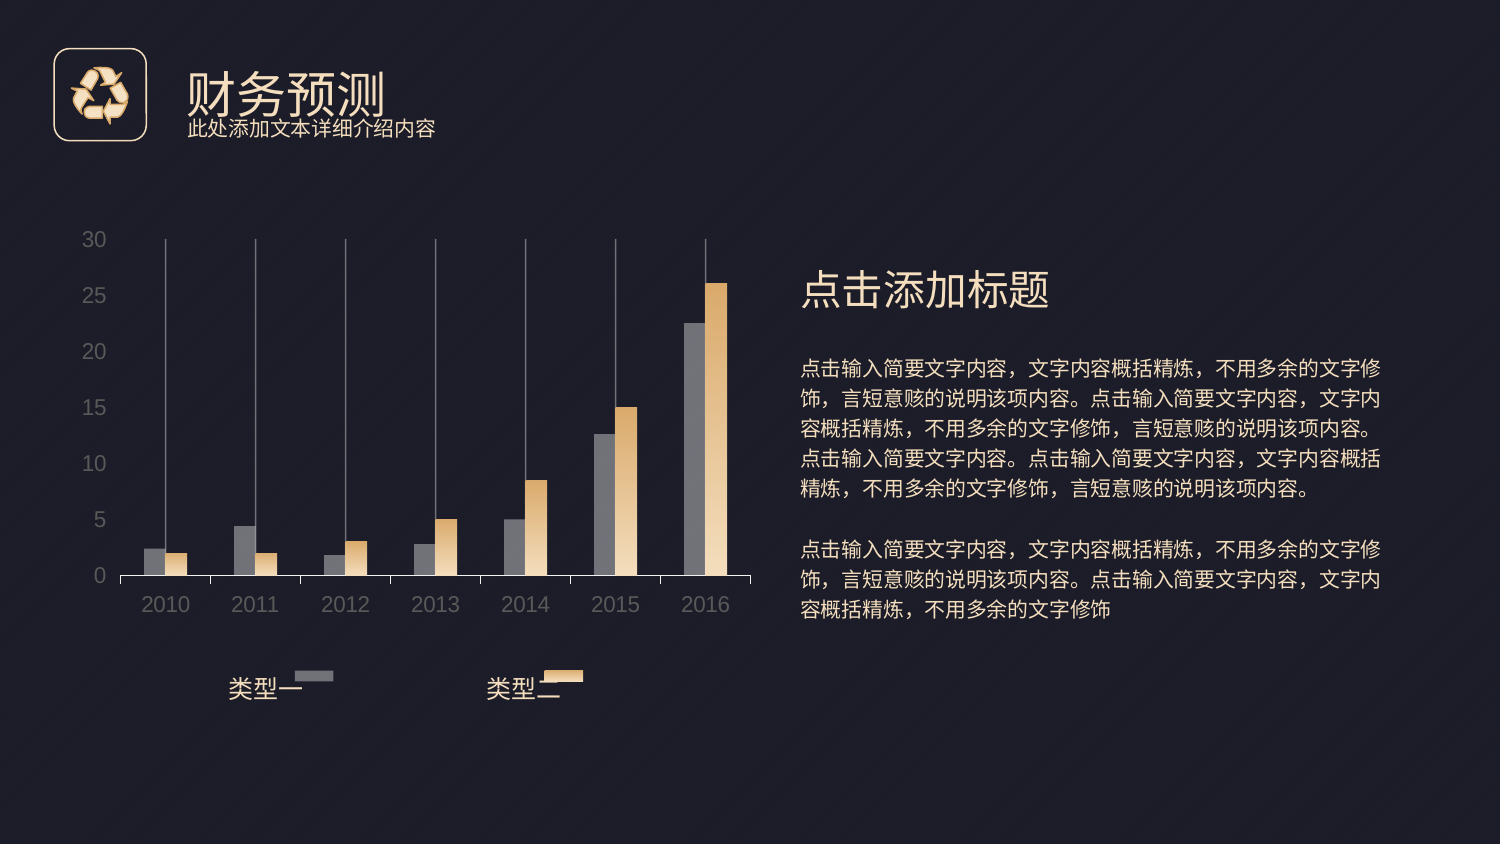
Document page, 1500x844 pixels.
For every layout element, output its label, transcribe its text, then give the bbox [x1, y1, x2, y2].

text_box 财务预测 [171, 43, 526, 131]
text_box 此处添加文本详细介绍内容 [172, 103, 457, 146]
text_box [53, 48, 147, 141]
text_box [81, 220, 763, 709]
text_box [799, 239, 1392, 695]
